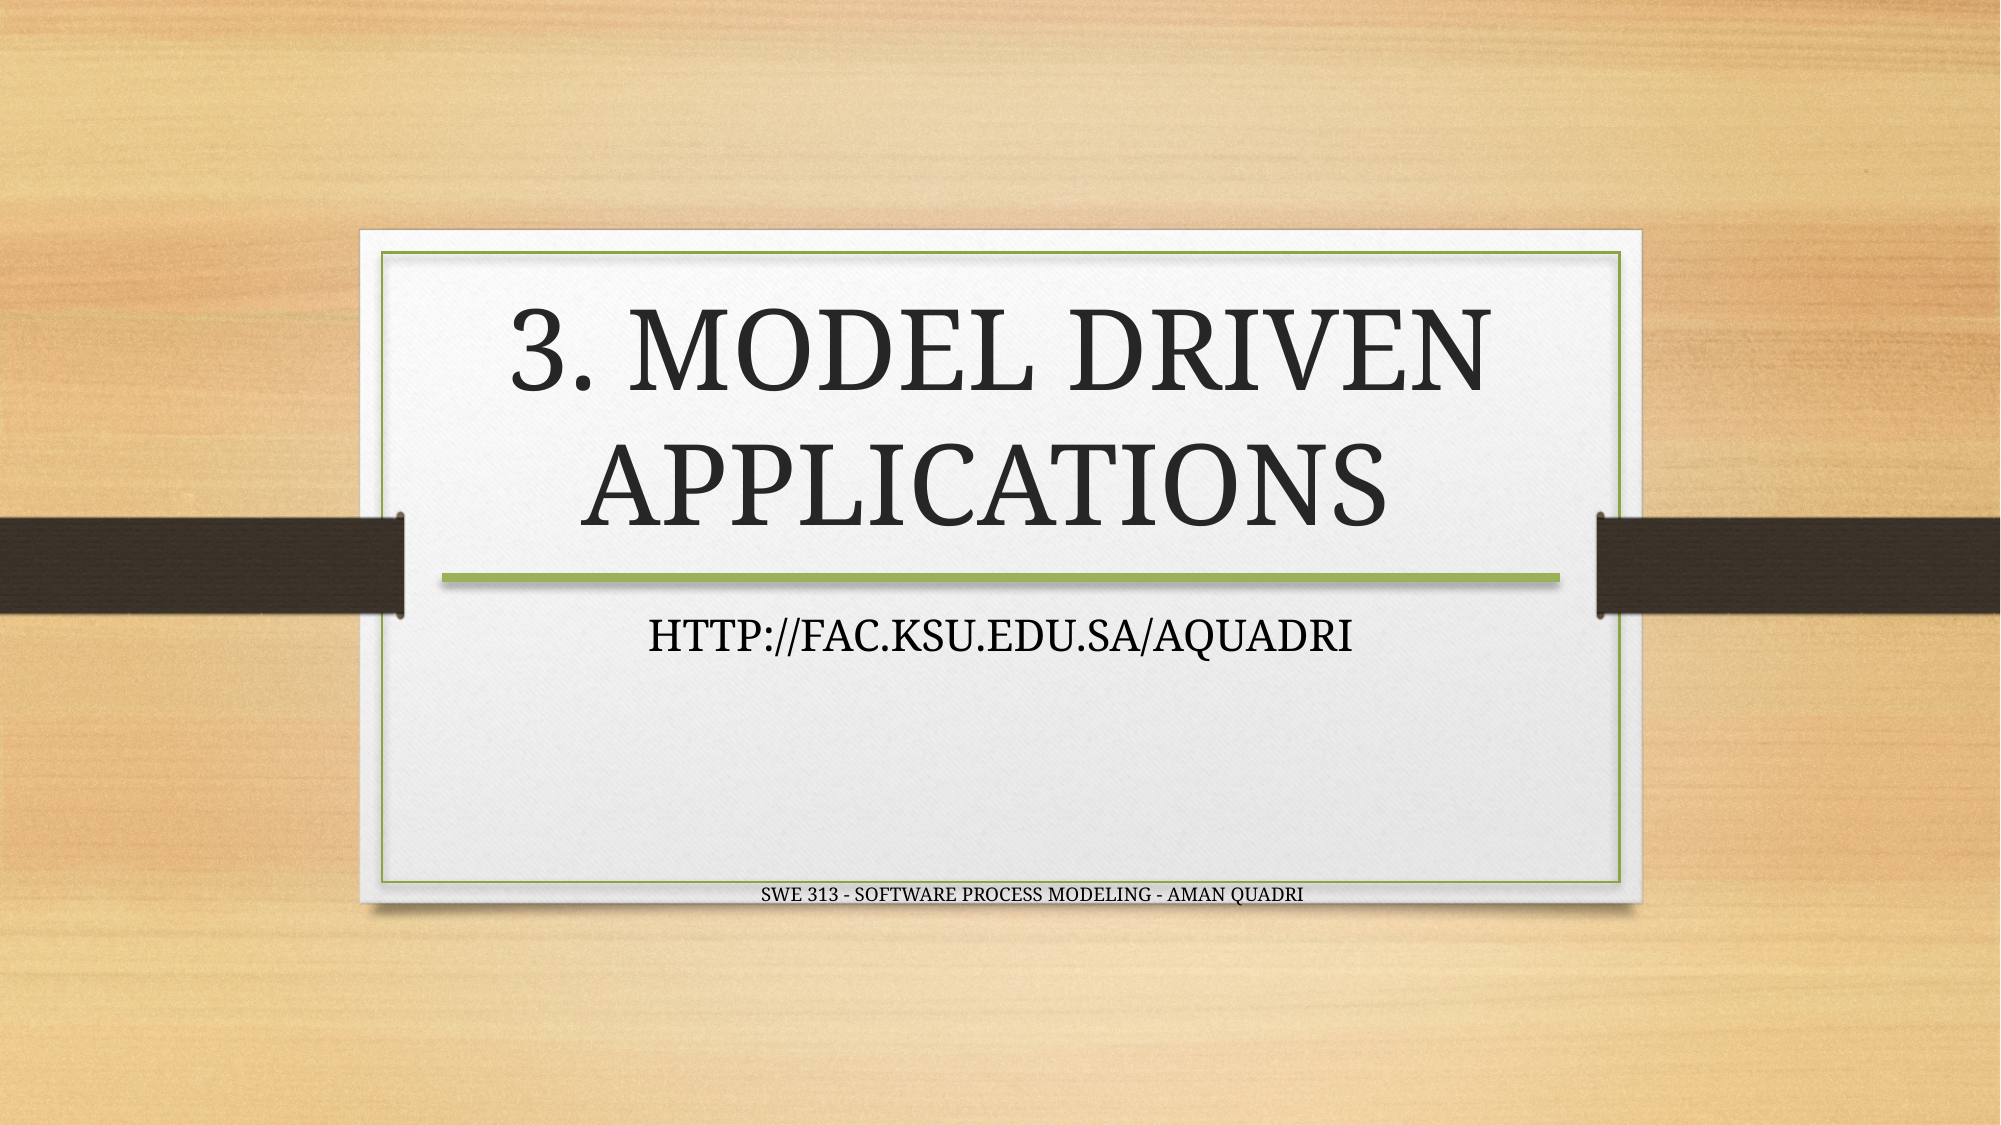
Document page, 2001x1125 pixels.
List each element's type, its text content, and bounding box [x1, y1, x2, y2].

subtitle HTTP://FAC.KSU.EDU.SA/AQUADRI [441, 600, 1560, 817]
footer SWE 313 - SOFTWARE PROCESS MODELING - AMAN QUADRI [745, 870, 1602, 917]
title 3. MODEL DRIVEN APPLICATIONS [441, 306, 1560, 556]
picture [0, 0, 2001, 1125]
